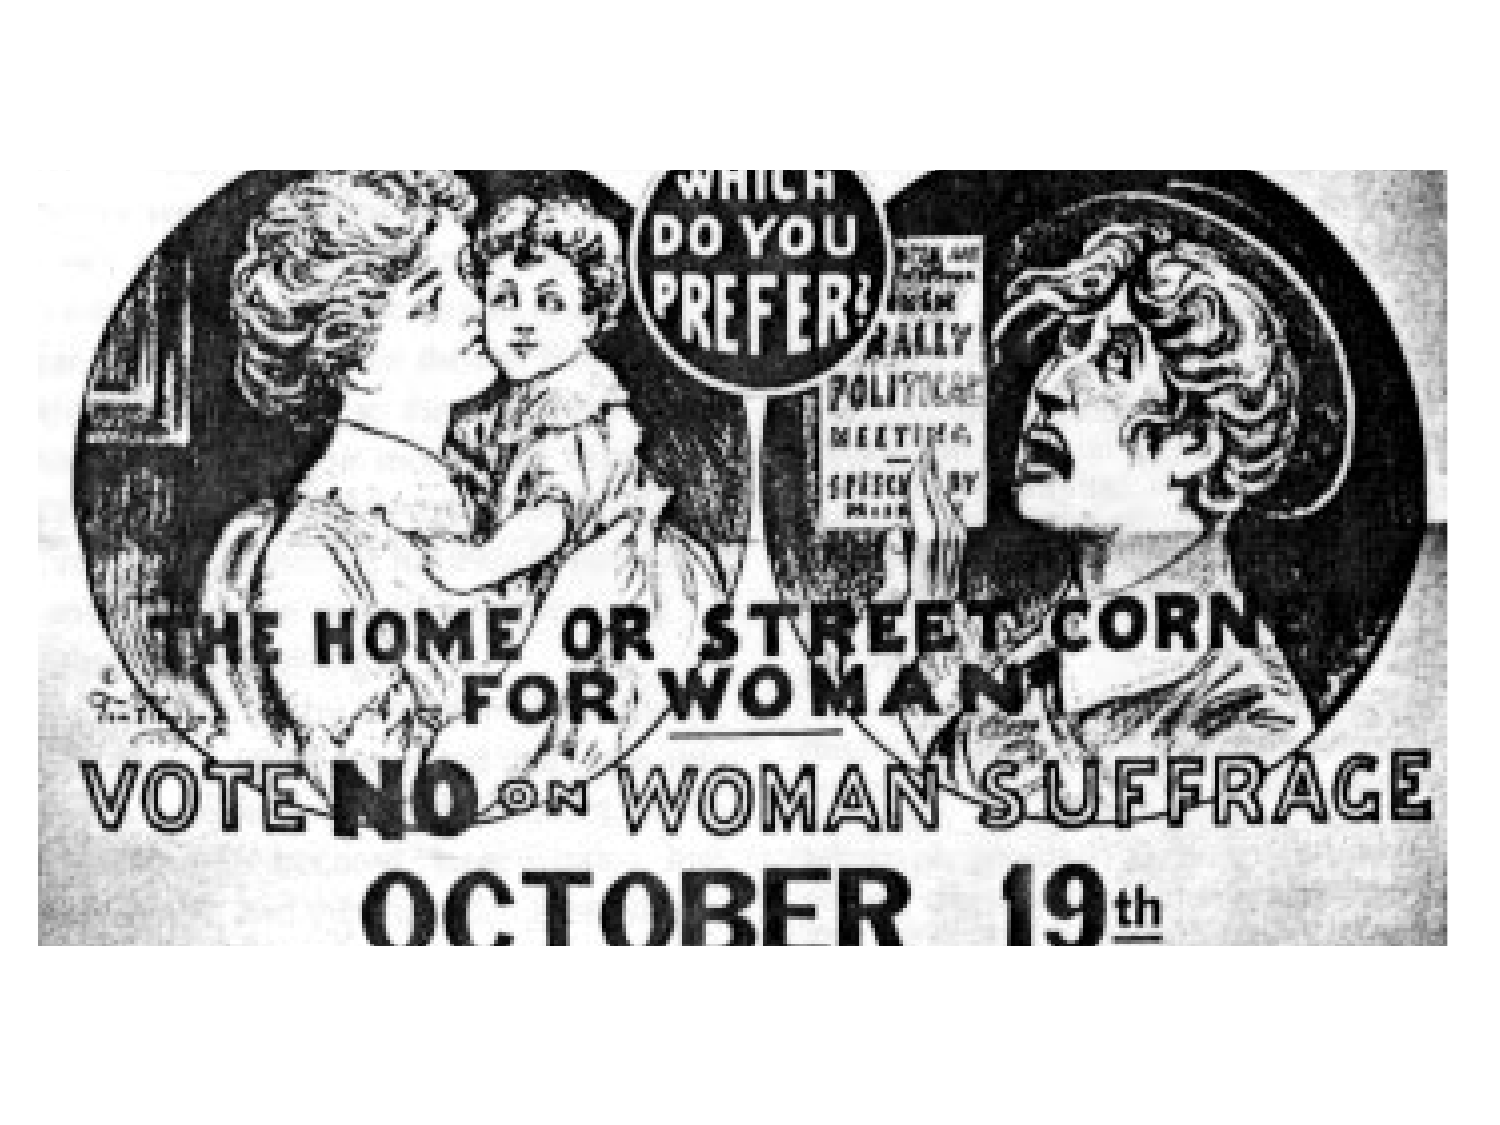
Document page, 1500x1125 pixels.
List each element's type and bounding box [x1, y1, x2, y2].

list [37, 170, 1448, 946]
